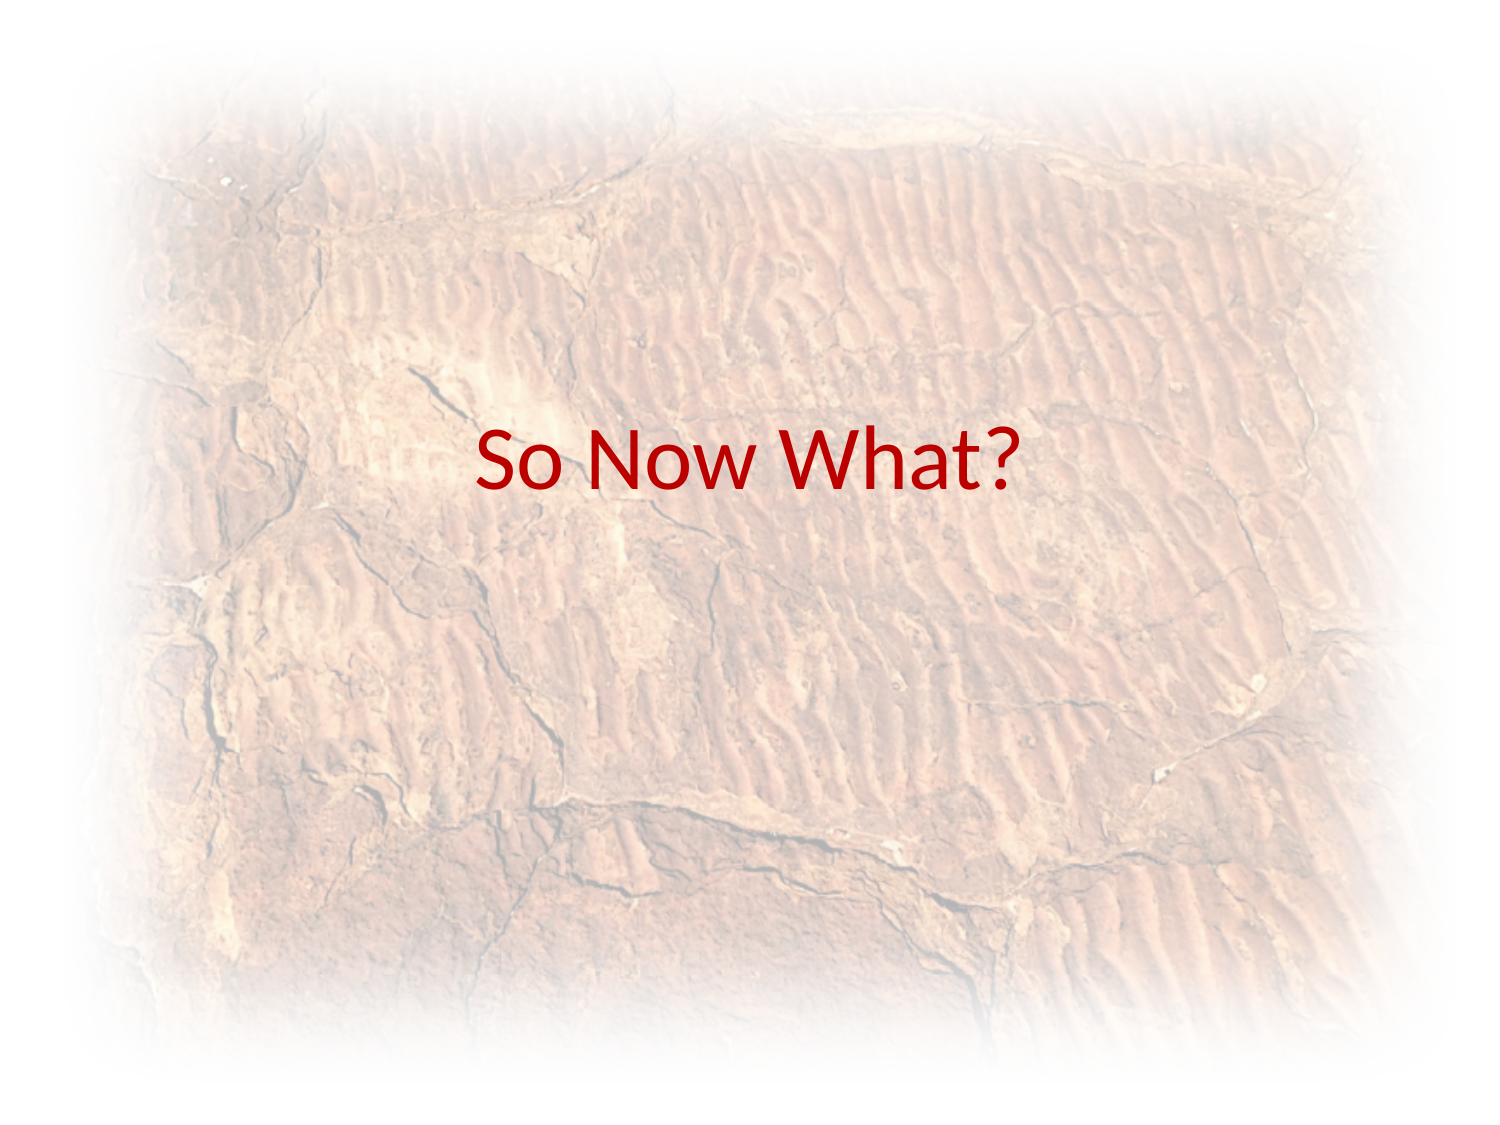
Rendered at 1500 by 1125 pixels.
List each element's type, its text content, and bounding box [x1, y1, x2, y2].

list So Now What? [75, 262, 1425, 1083]
